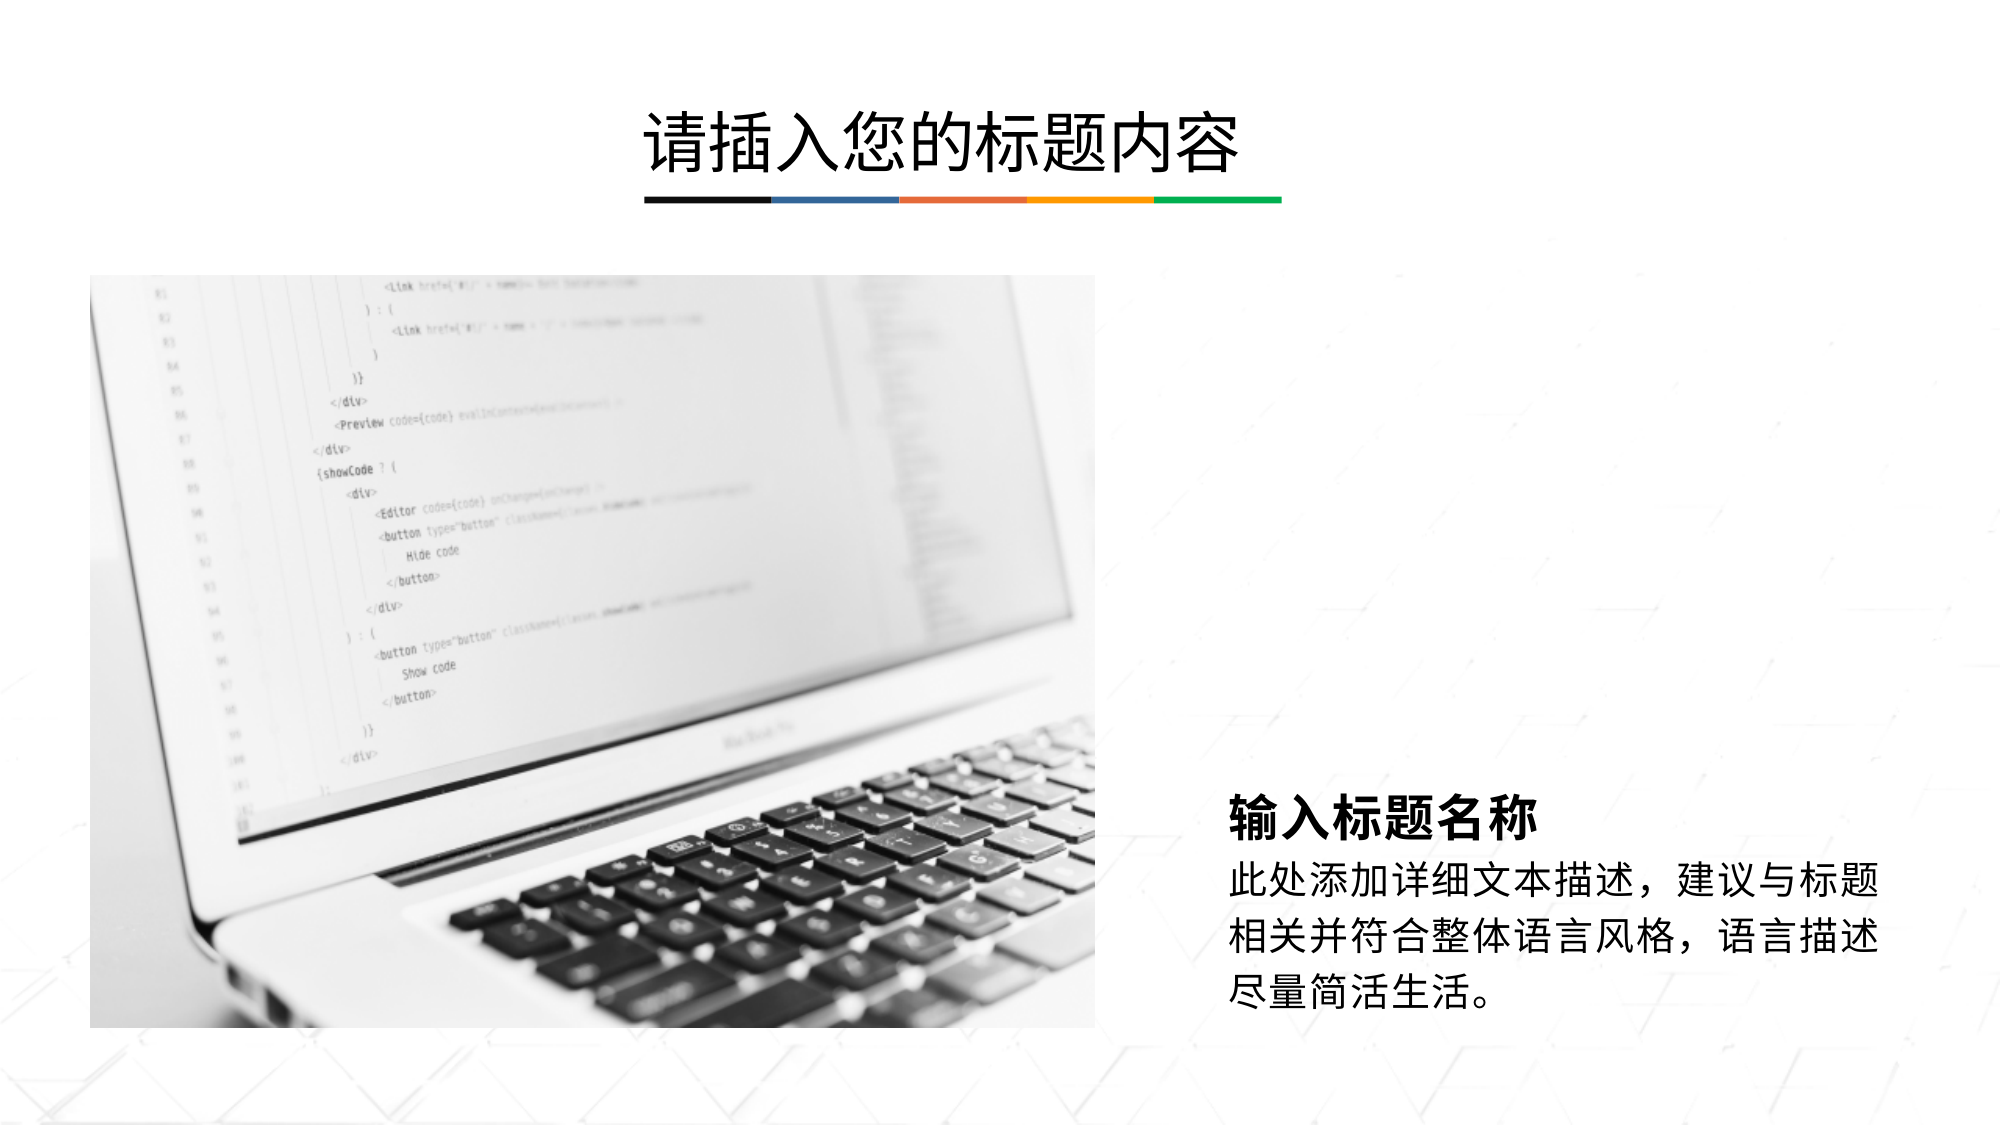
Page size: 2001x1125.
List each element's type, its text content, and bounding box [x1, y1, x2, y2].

picture [90, 275, 1095, 1028]
text_box 输入标题名称 此处添加详细文本描述，建议与标题相关并符合整体语言风格，语言描述尽量简活生活。 [1228, 774, 1886, 907]
